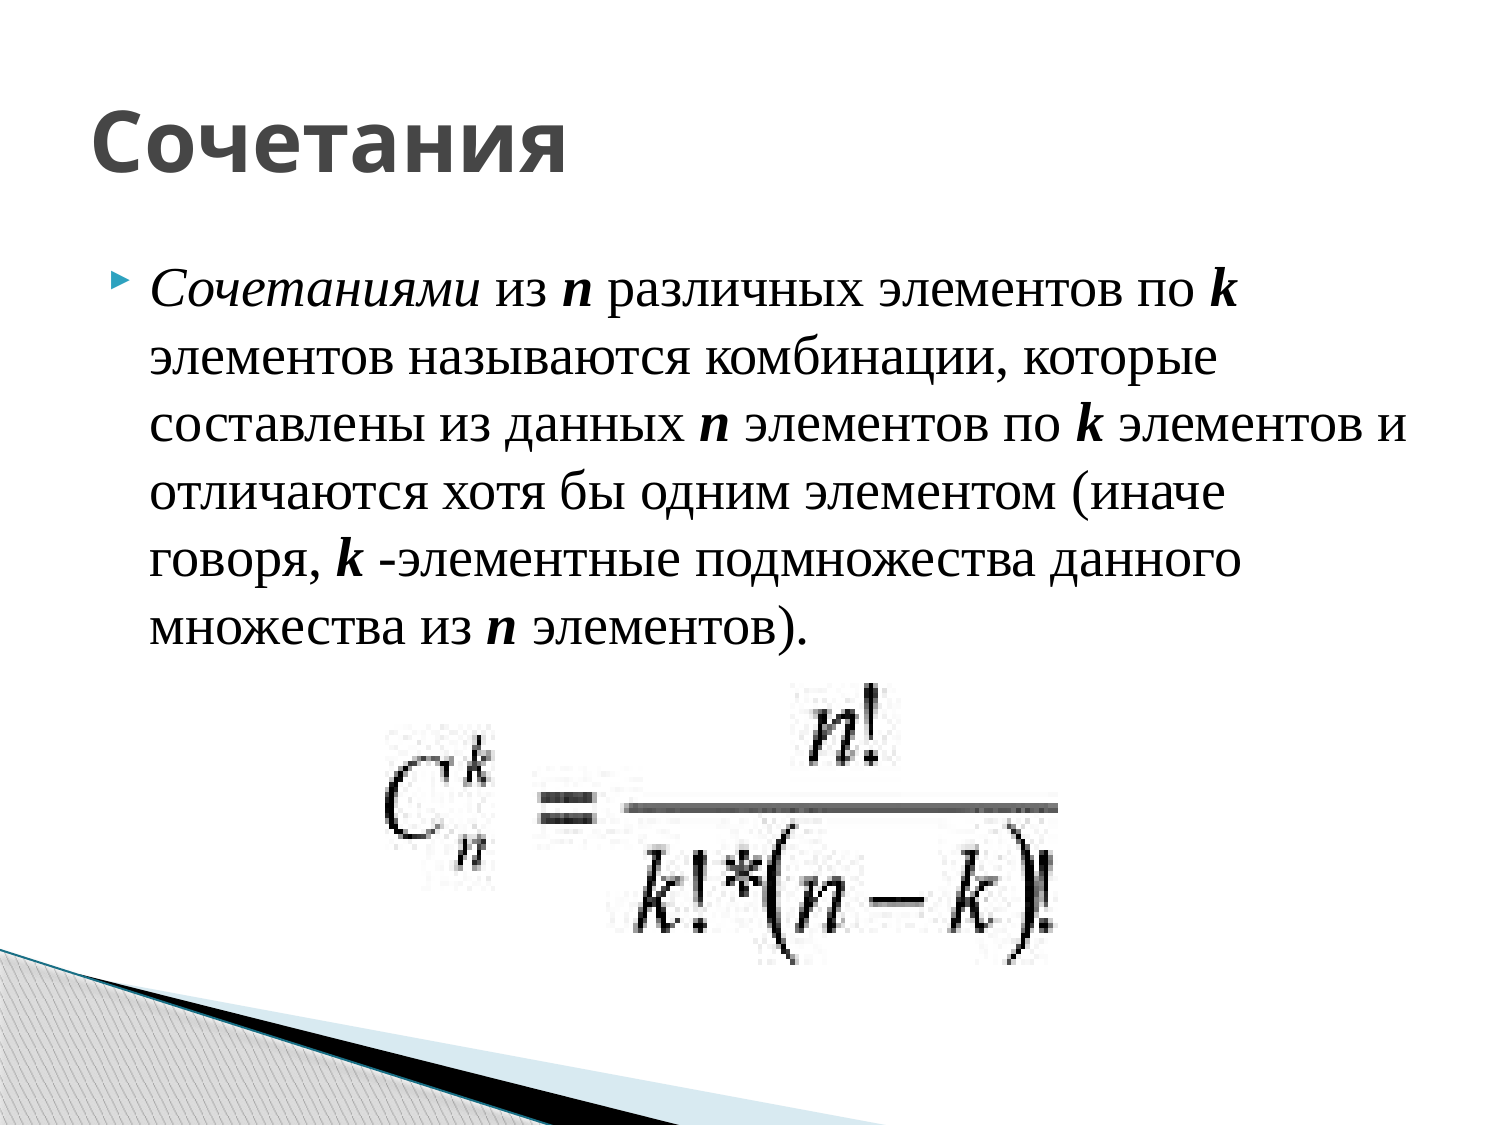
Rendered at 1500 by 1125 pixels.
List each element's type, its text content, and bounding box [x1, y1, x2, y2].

title Сочетания [75, 45, 1425, 233]
picture [385, 682, 1058, 965]
list Сочетаниями из n различных элементов по k элементов называются комбинации, которые составлены из данных n элементов по k элементов и отличаются хотя бы одним элементом (иначе говоря, k -элементные подмножества данного множества из n элементов). [75, 242, 1425, 986]
